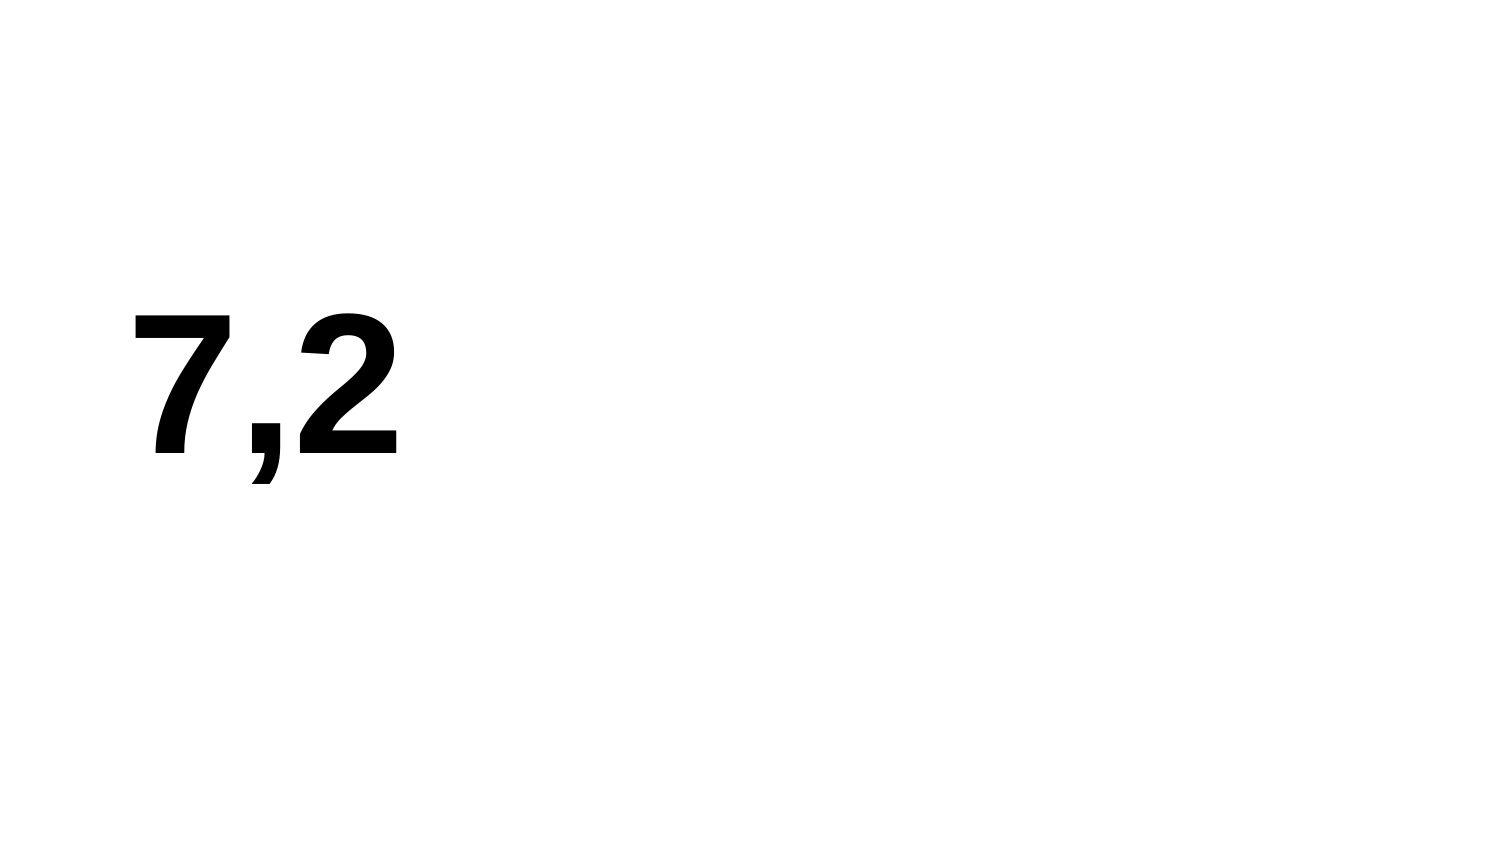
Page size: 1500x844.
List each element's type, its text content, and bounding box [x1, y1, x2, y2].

text_box 7,2 [112, 235, 1388, 509]
